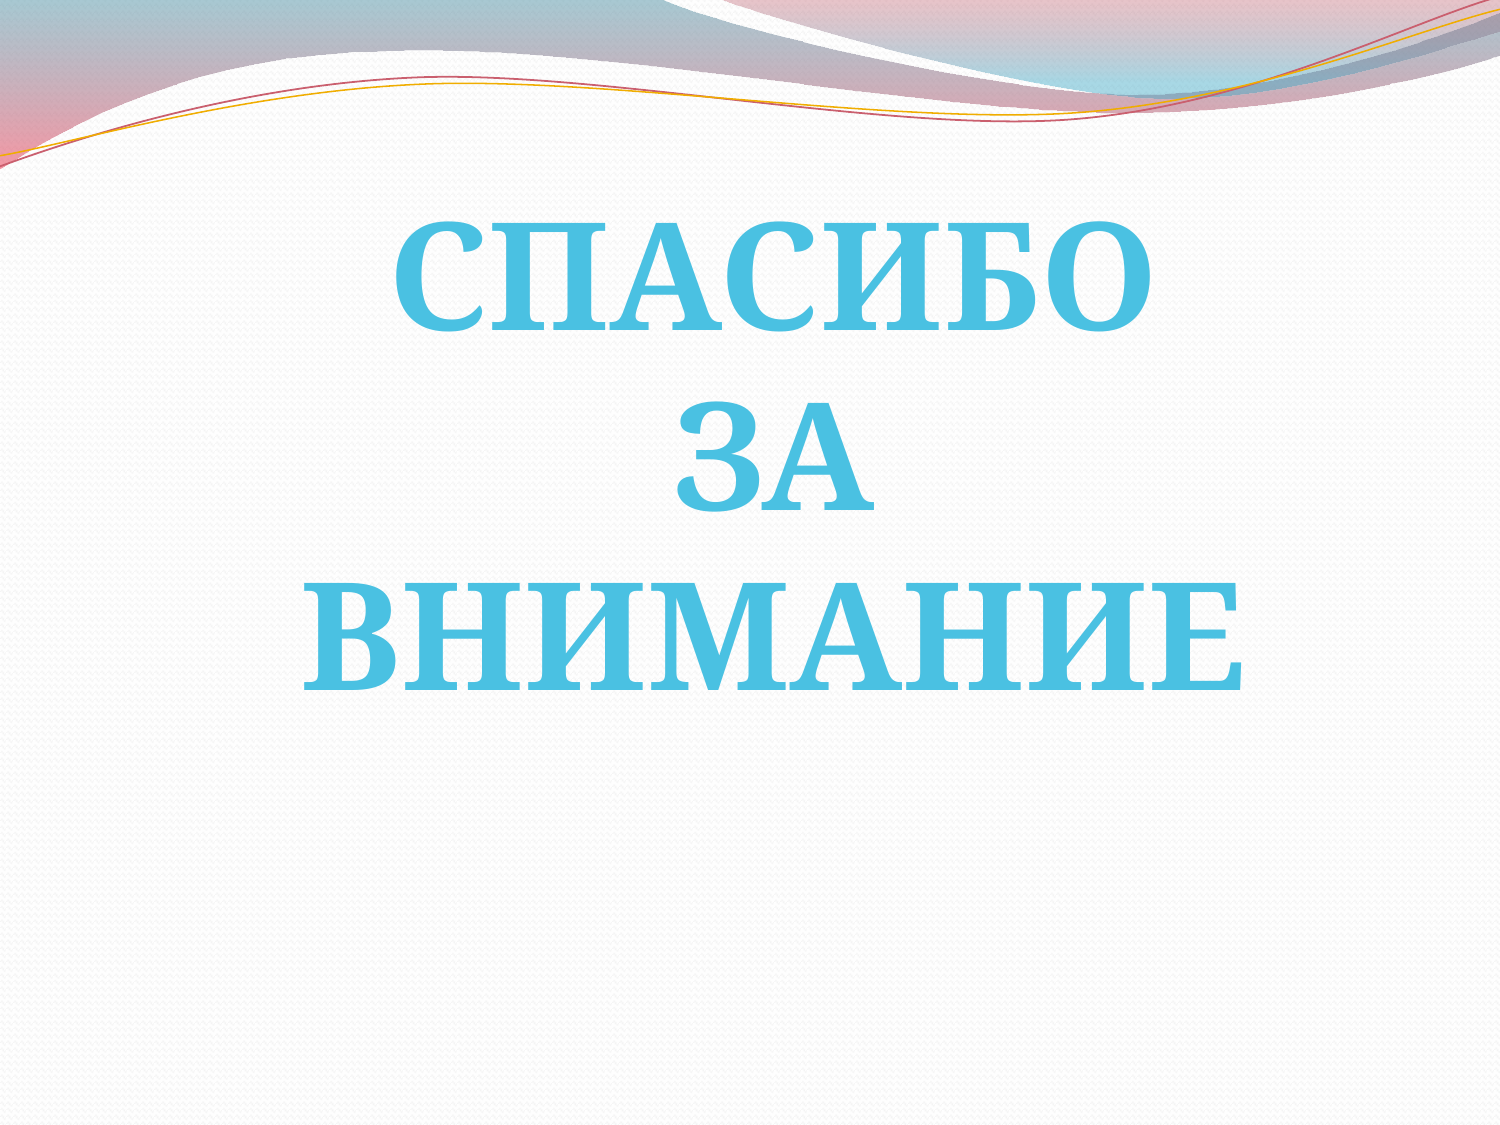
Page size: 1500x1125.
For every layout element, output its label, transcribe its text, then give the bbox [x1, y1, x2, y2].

text_box СПАСИБО ЗА ВНИМАНИЕ [171, 172, 1376, 728]
title [75, 115, 1438, 303]
